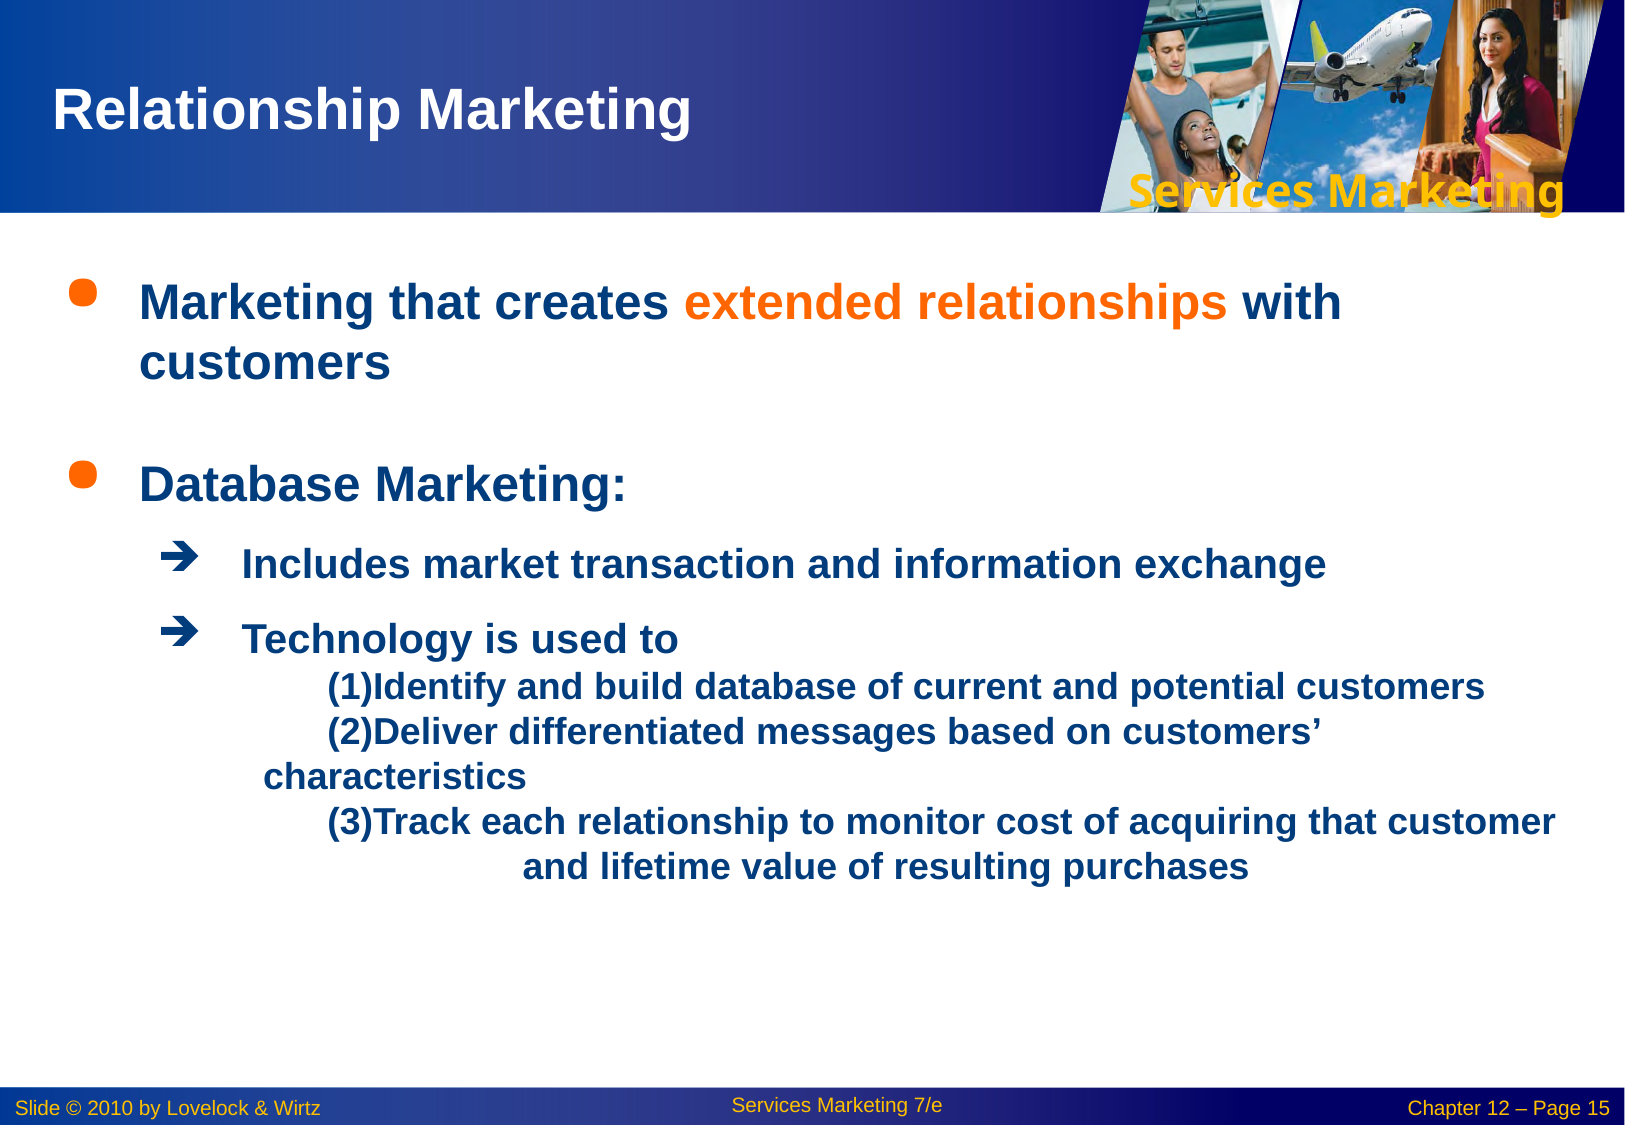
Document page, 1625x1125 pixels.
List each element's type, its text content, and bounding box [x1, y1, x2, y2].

picture [1100, 0, 1604, 213]
picture [1546, 187, 1556, 202]
list Marketing that creates extended relationships with customers Database Marketing: Includes market transaction and information exchange Technology is used to Identify and build database of current and potential customers Deliver differentiated messages based on customers’ characteristics Track each relationship to monitor cost of acquiring that customer and lifetime value of resulting purchases [49, 261, 1588, 1051]
title Relationship Marketing [36, 37, 1088, 176]
picture [1162, 186, 1172, 192]
